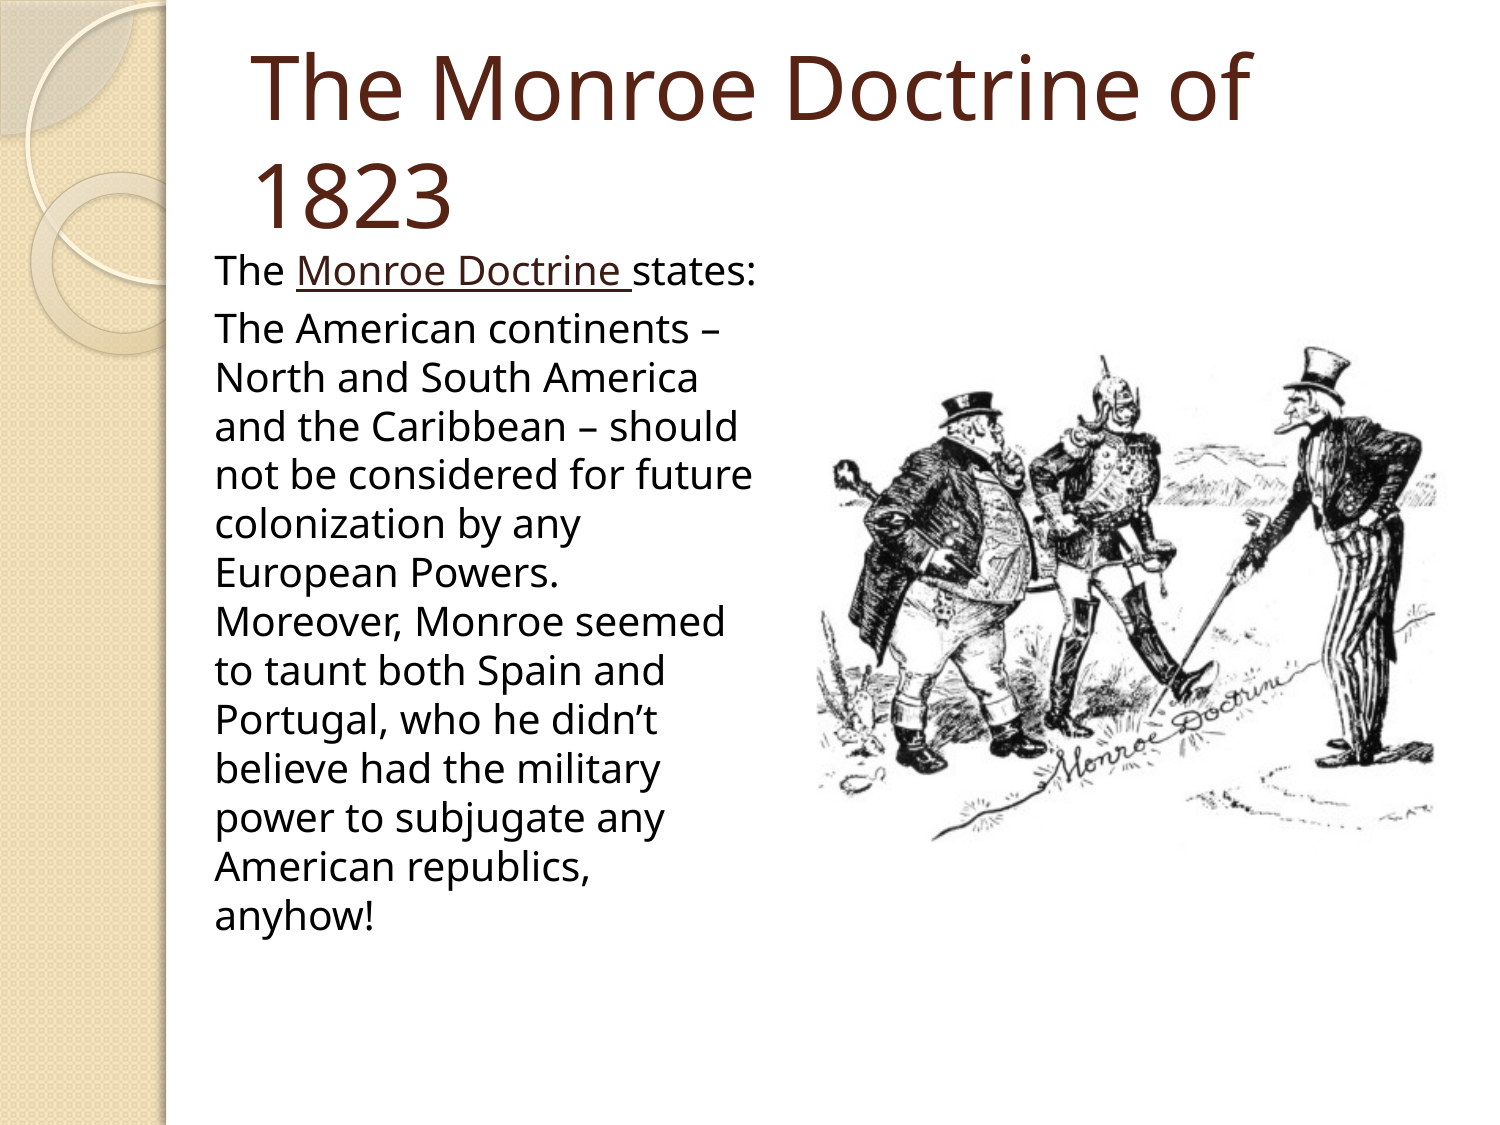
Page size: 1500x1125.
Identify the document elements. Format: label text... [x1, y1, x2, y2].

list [754, 299, 1500, 888]
list The Monroe Doctrine states: The American continents – North and South America and the Caribbean – should not be considered for future colonization by any European Powers. Moreover, Monroe seemed to taunt both Spain and Portugal, who he didn’t believe had the military power to subjugate any American republics, anyhow! [187, 237, 775, 1003]
title The Monroe Doctrine of 1823 [235, 45, 1466, 233]
